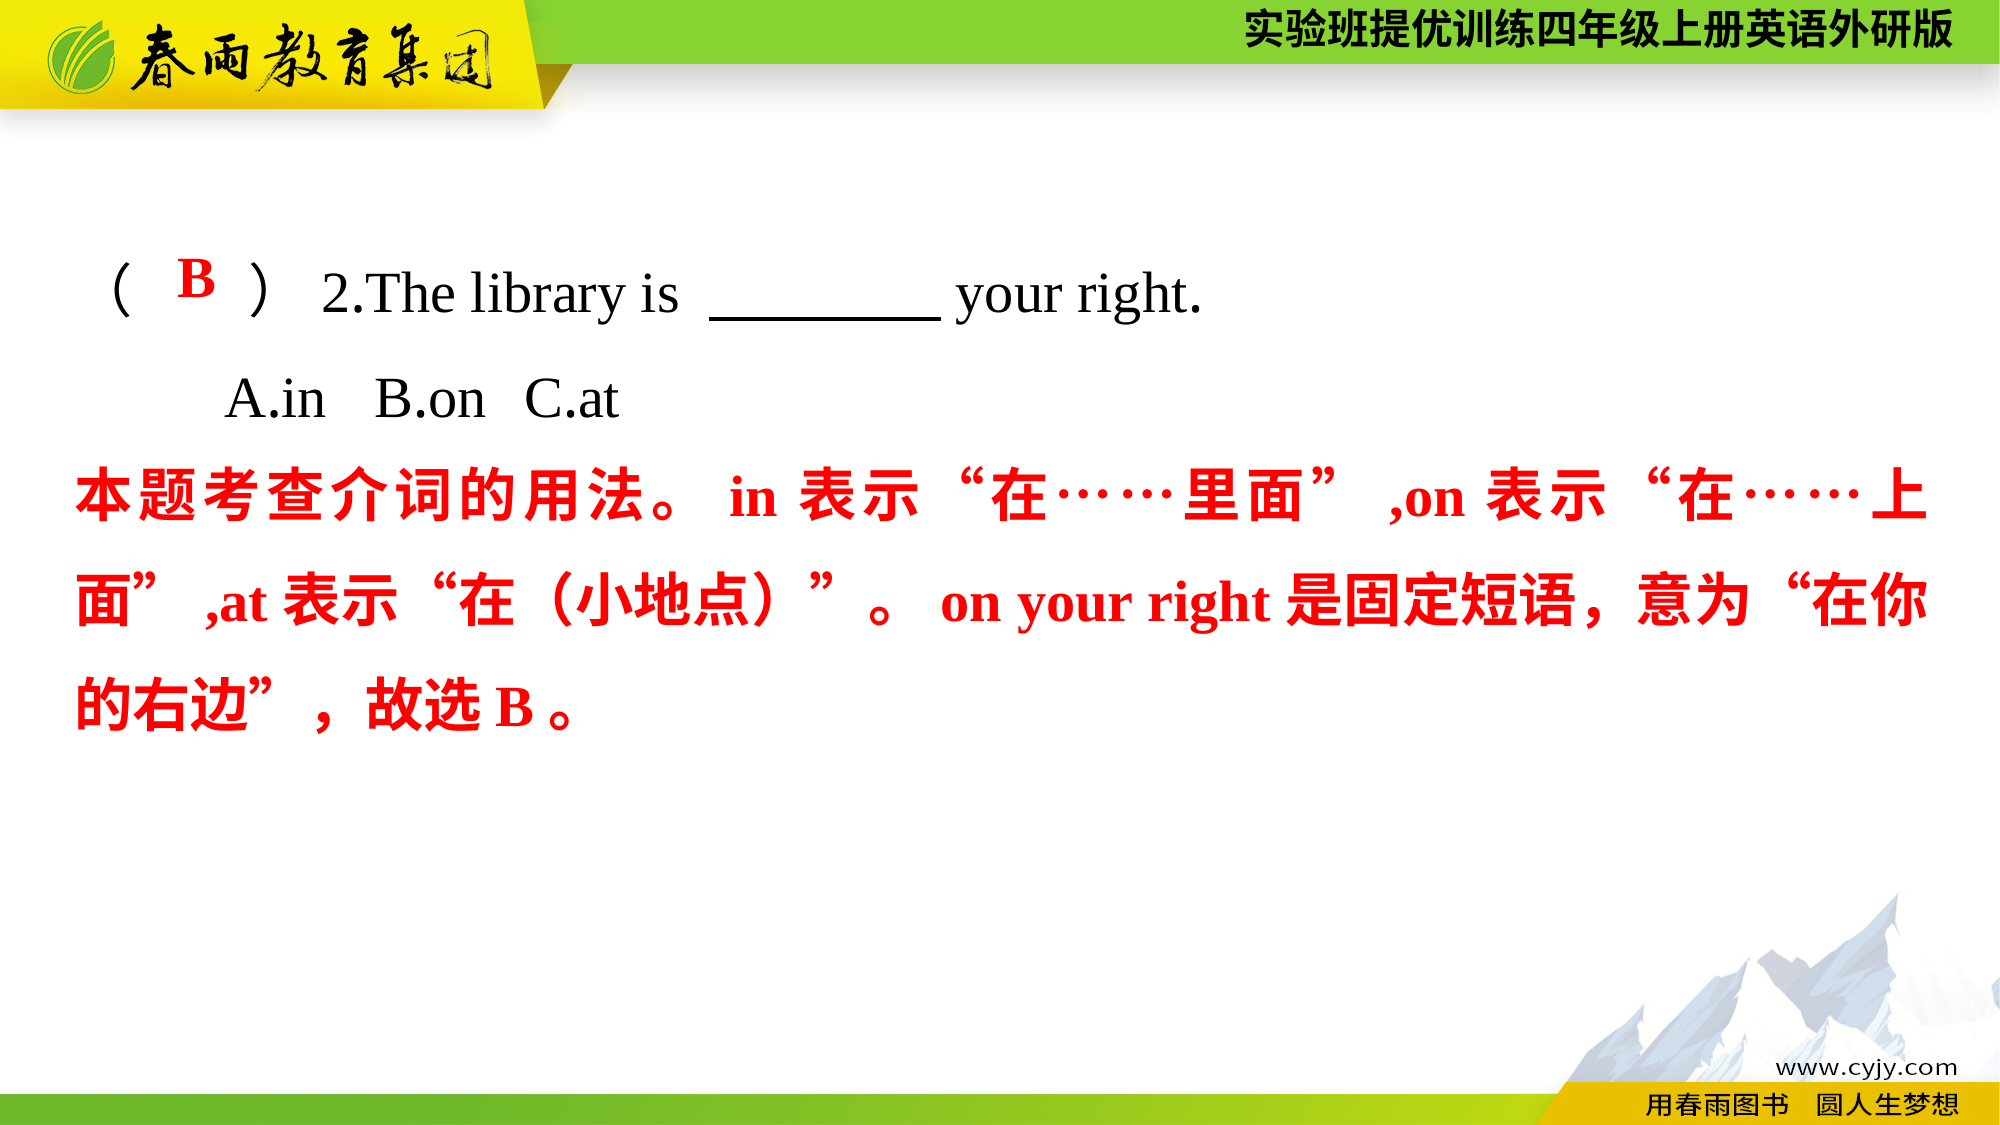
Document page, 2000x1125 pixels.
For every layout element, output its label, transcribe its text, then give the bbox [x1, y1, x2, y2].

list （ ）2.The library is your right. A.in B.on C.at [59, 211, 1944, 415]
text_box B [163, 232, 232, 317]
picture [0, 0, 2000, 1125]
text_box 本题考查介词的用法。in表示“在……里面”,on表示“在……上面”,at表示“在（小地点）”。on your right是固定短语，意为“在你的右边”，故选B。 [59, 415, 1944, 746]
